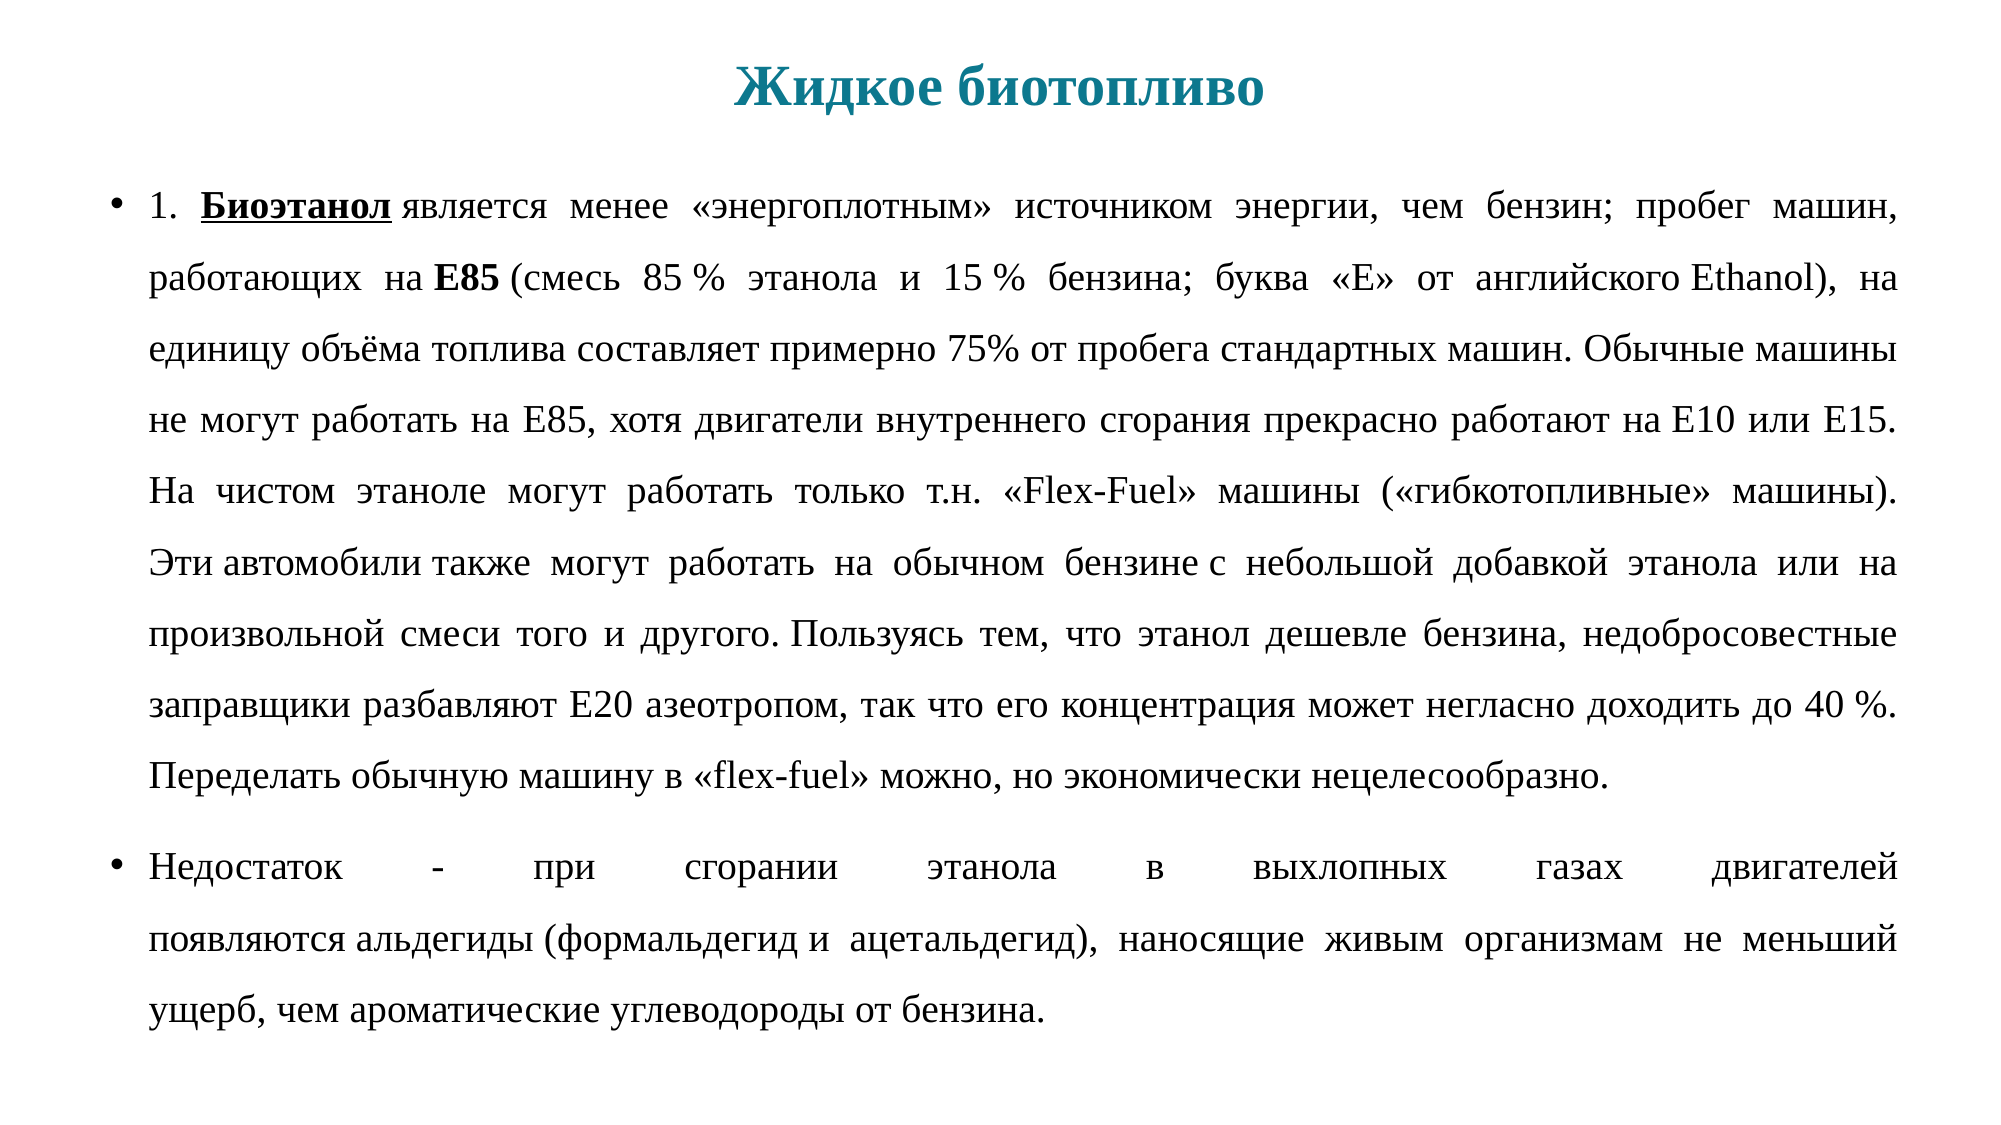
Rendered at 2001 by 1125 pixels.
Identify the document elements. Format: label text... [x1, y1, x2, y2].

list 1. Биоэтанол является менее «энергоплотным» источником энергии, чем бензин; пробег машин, работающих на Е85 (смесь 85 % этанола и 15 % бензина; буква «Е» от английского Ethanol), на единицу объёма топлива составляет примерно 75% от пробега стандартных машин. Обычные машины не могут работать на Е85, хотя двигатели внутреннего сгорания прекрасно работают на Е10 или Е15. На чистом этаноле могут работать только т.н. «Flex-Fuel» машины («гибкотопливные» машины). Эти автомобили также могут работать на обычном бензине с небольшой добавкой этанола или на произвольной смеси того и другого. Пользуясь тем, что этанол дешевле бензина, недобросовестные заправщики разбавляют Е20 азеотропом, так что его концентрация может негласно доходить до 40 %. Переделать обычную машину в «flex-fuel» можно, но экономически нецелесообразно. Недостаток - при сгорании этанола в выхлопных газах двигателей появляются альдегиды (формальдегид и ацетальдегид), наносящие живым организмам не меньший ущерб, чем ароматические углеводороды от бензина. [95, 147, 1917, 1069]
title Жидкое биотопливо [324, 45, 1675, 129]
